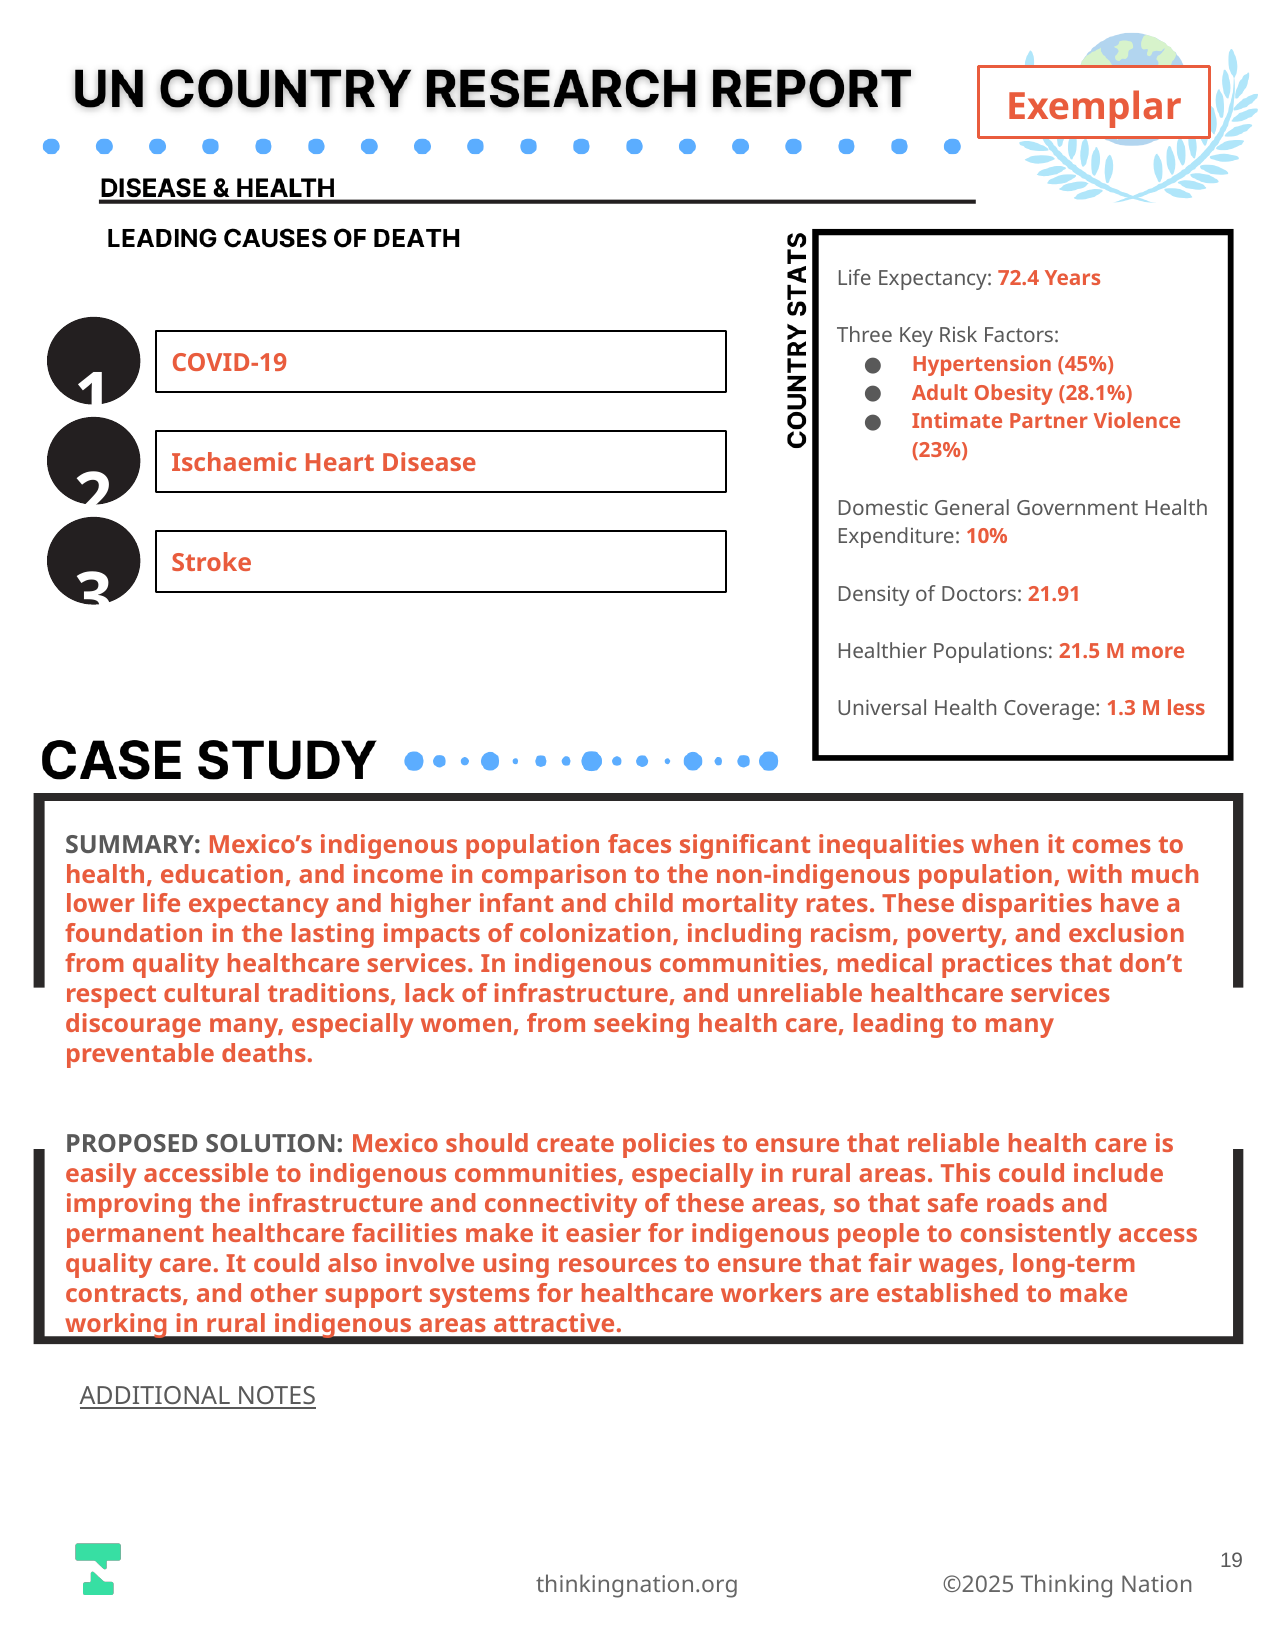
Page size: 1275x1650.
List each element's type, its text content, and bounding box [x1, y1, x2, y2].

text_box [40, 516, 148, 605]
text_box SUMMARY: Mexico’s indigenous population faces significant inequalities when it comes to health, education, and income in comparison to the non-indigenous population, with much lower life expectancy and higher infant and child mortality rates. These disparities have a foundation in the lasting impacts of colonization, including racism, poverty, and exclusion from quality healthcare services. In indigenous communities, medical practices that don’t respect cultural traditions, lack of infrastructure, and unreliable healthcare services discourage many, especially women, from seeking health care, leading to many preventable deaths. PROPOSED SOLUTION: Mexico should create policies to ensure that reliable health care is easily accessible to indigenous communities, especially in rural areas. This could include improving the infrastructure and connectivity of these areas, so that safe roads and permanent healthcare facilities make it easier for indigenous people to consistently access quality care. It could also involve using resources to ensure that fair wages, long-term contracts, and other support systems for healthcare workers are established to make working in rural indigenous areas attractive. [50, 813, 1224, 1320]
picture [0, 0, 1275, 1650]
text_box Life Expectancy: 72.4 Years Three Key Risk Factors: Hypertension (45%) Adult Obesity (28.1%) Intimate Partner Violence (23%) Domestic General Government Health Expenditure: 10% Density of Doctors: 21.91 Healthier Populations: 21.5 M more Universal Health Coverage: 1.3 M less [821, 245, 1225, 745]
text_box Stroke [156, 531, 726, 593]
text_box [40, 416, 148, 505]
text_box COVID-19 [156, 331, 726, 393]
text_box Ischaemic Heart Disease [156, 431, 726, 493]
text_box Exemplar [978, 66, 1210, 138]
text_box ©2025 Thinking Nation [907, 1553, 1210, 1605]
slide_number ‹#› [1181, 1495, 1258, 1623]
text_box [40, 316, 148, 405]
text_box ADDITIONAL NOTES [64, 1364, 1211, 1499]
text_box thinkingnation.org [486, 1553, 789, 1605]
